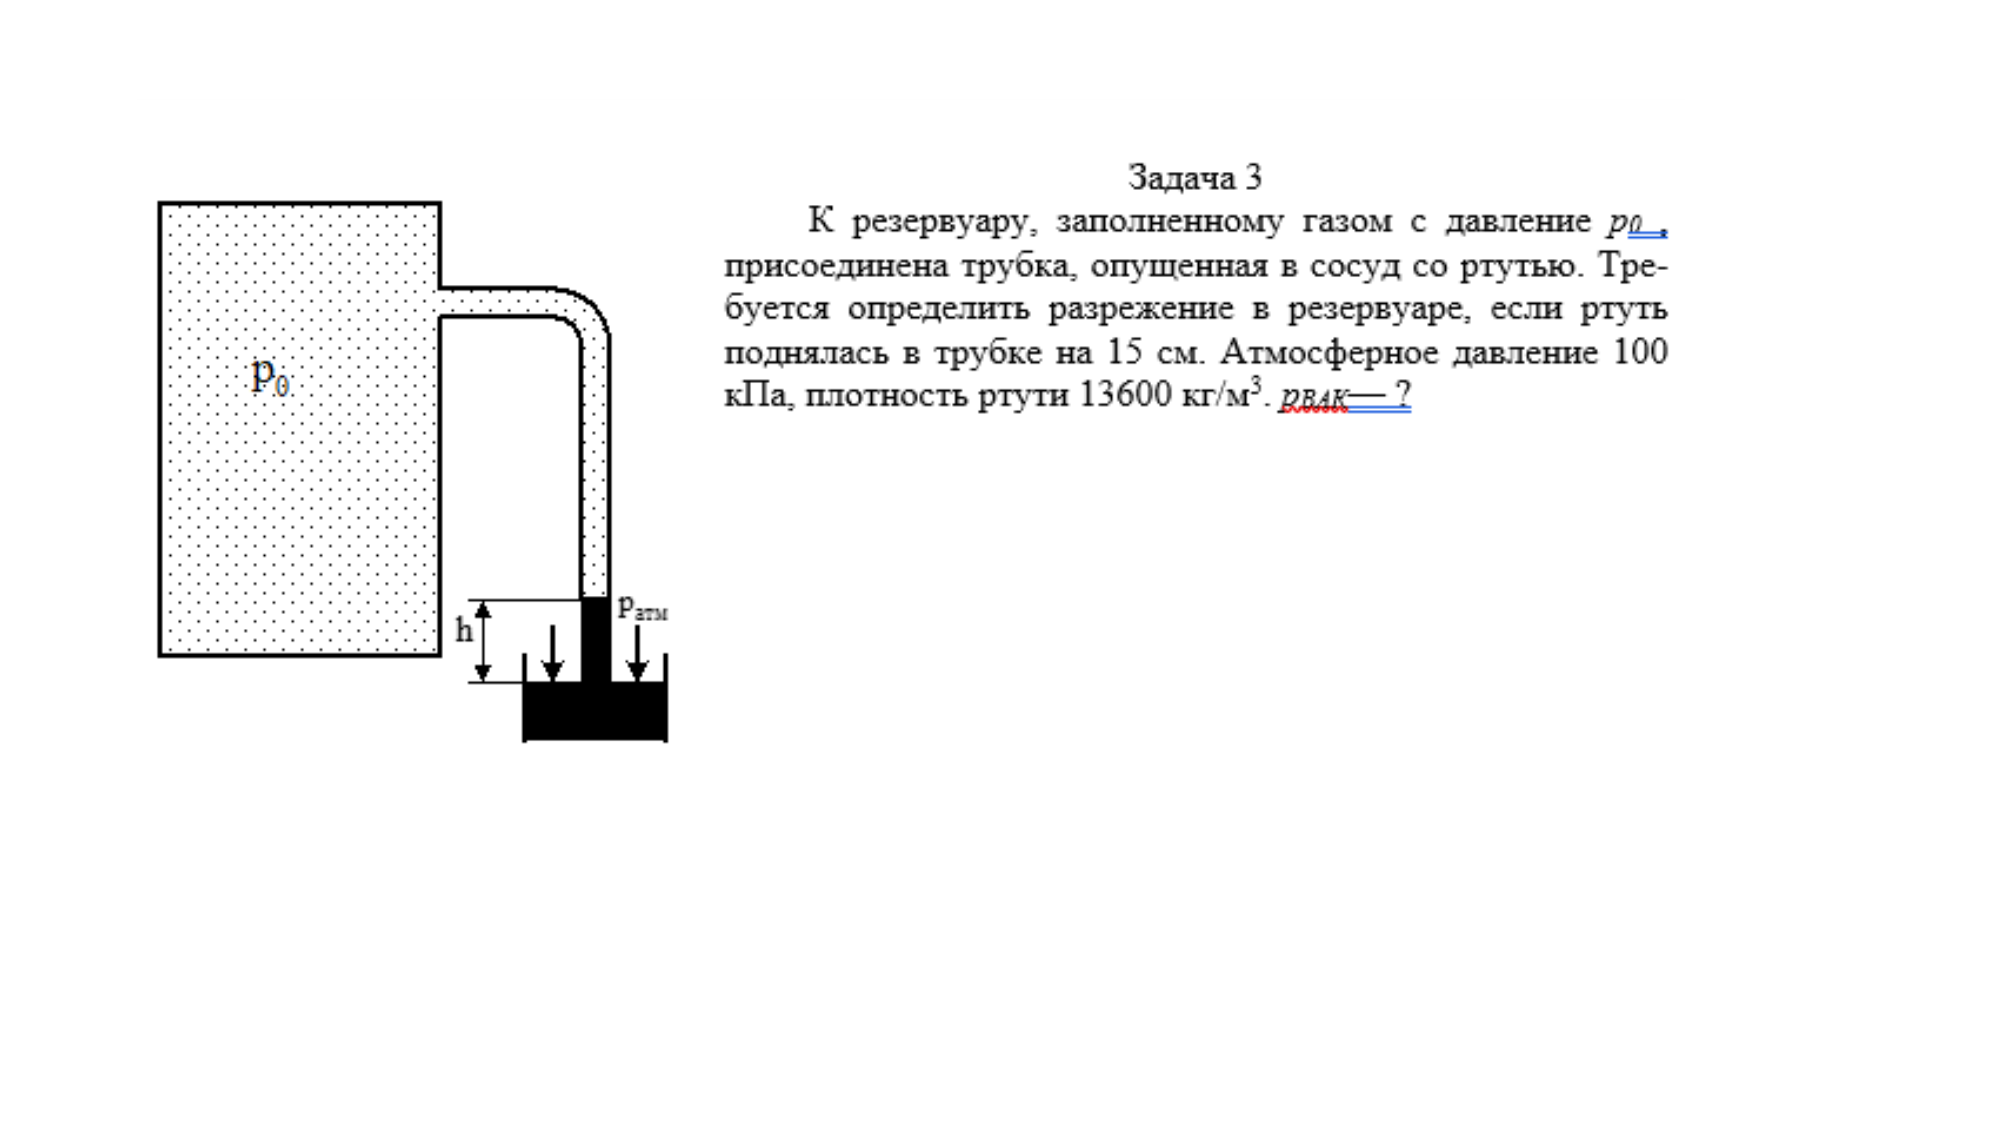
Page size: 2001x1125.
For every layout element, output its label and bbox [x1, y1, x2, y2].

picture [137, 98, 1685, 767]
